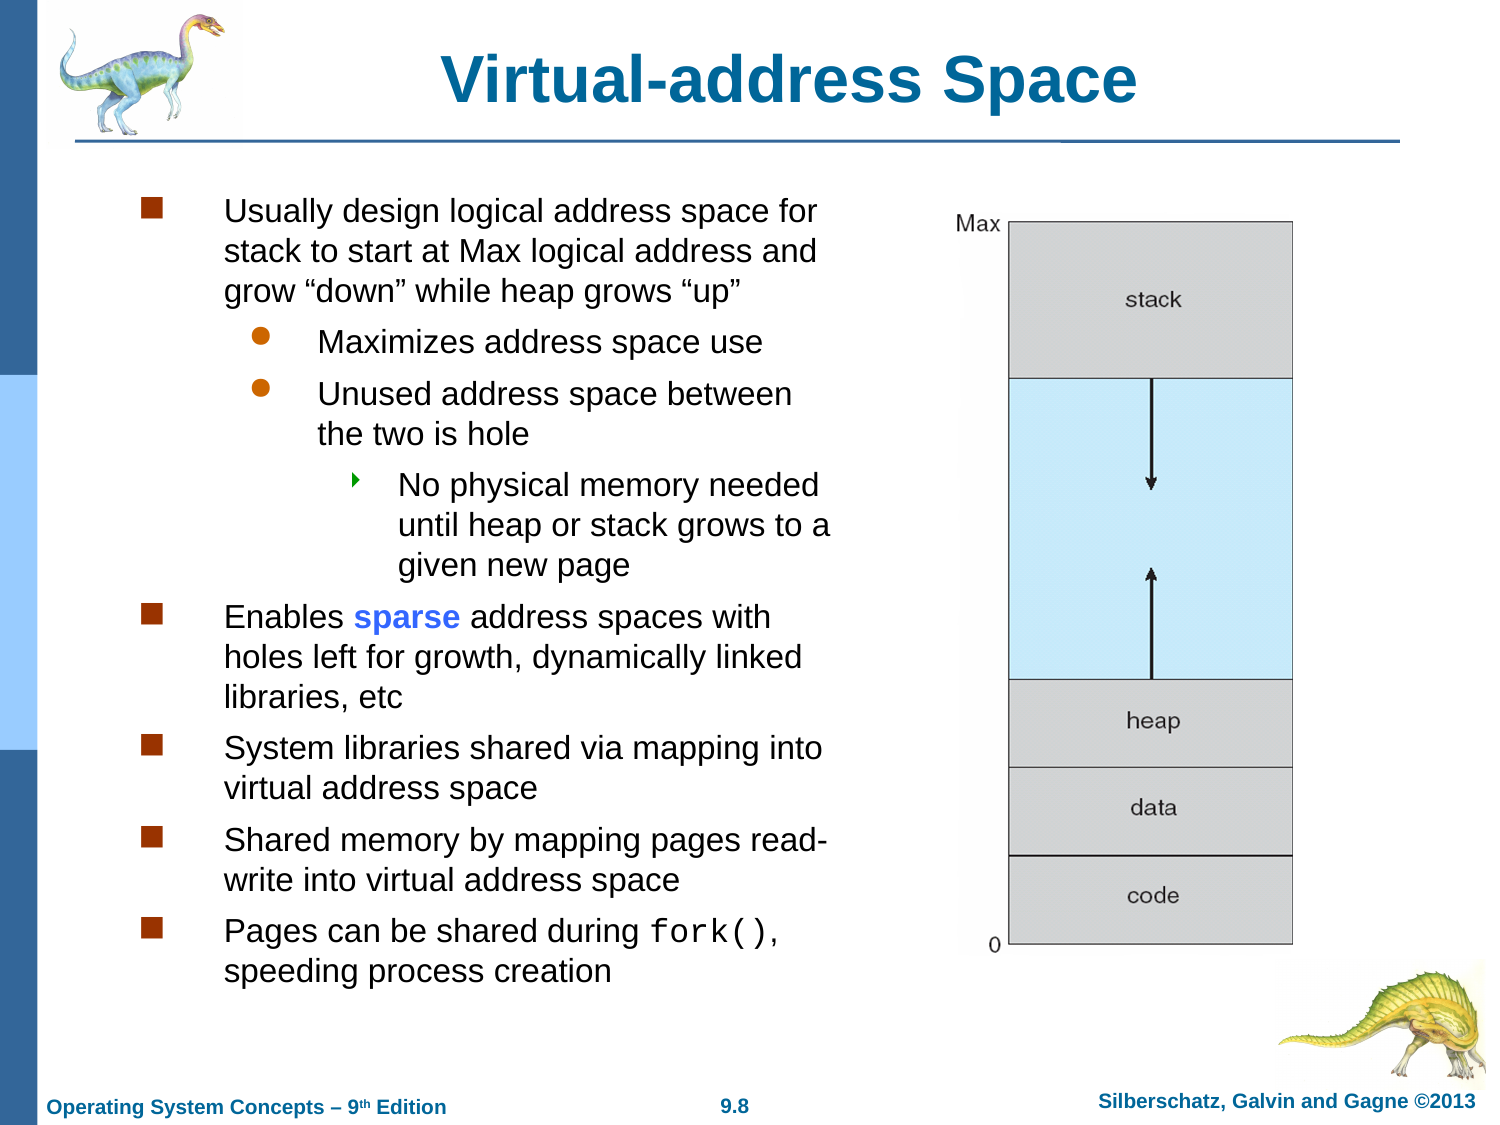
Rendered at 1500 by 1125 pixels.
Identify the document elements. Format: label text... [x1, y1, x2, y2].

picture [953, 208, 1486, 1090]
text_box Usually design logical address space for stack to start at Max logical address and grow “down” while heap grows “up” Maximizes address space use Unused address space between the two is hole No physical memory needed until heap or stack grows to a given new page Enables sparse address spaces with holes left for growth, dynamically linked libraries, etc System libraries shared via mapping into virtual address space Shared memory by mapping pages read-write into virtual address space Pages can be shared during fork(), speeding process creation [132, 183, 850, 1005]
title Virtual-address Space [154, 28, 1426, 124]
picture [46, 0, 243, 149]
